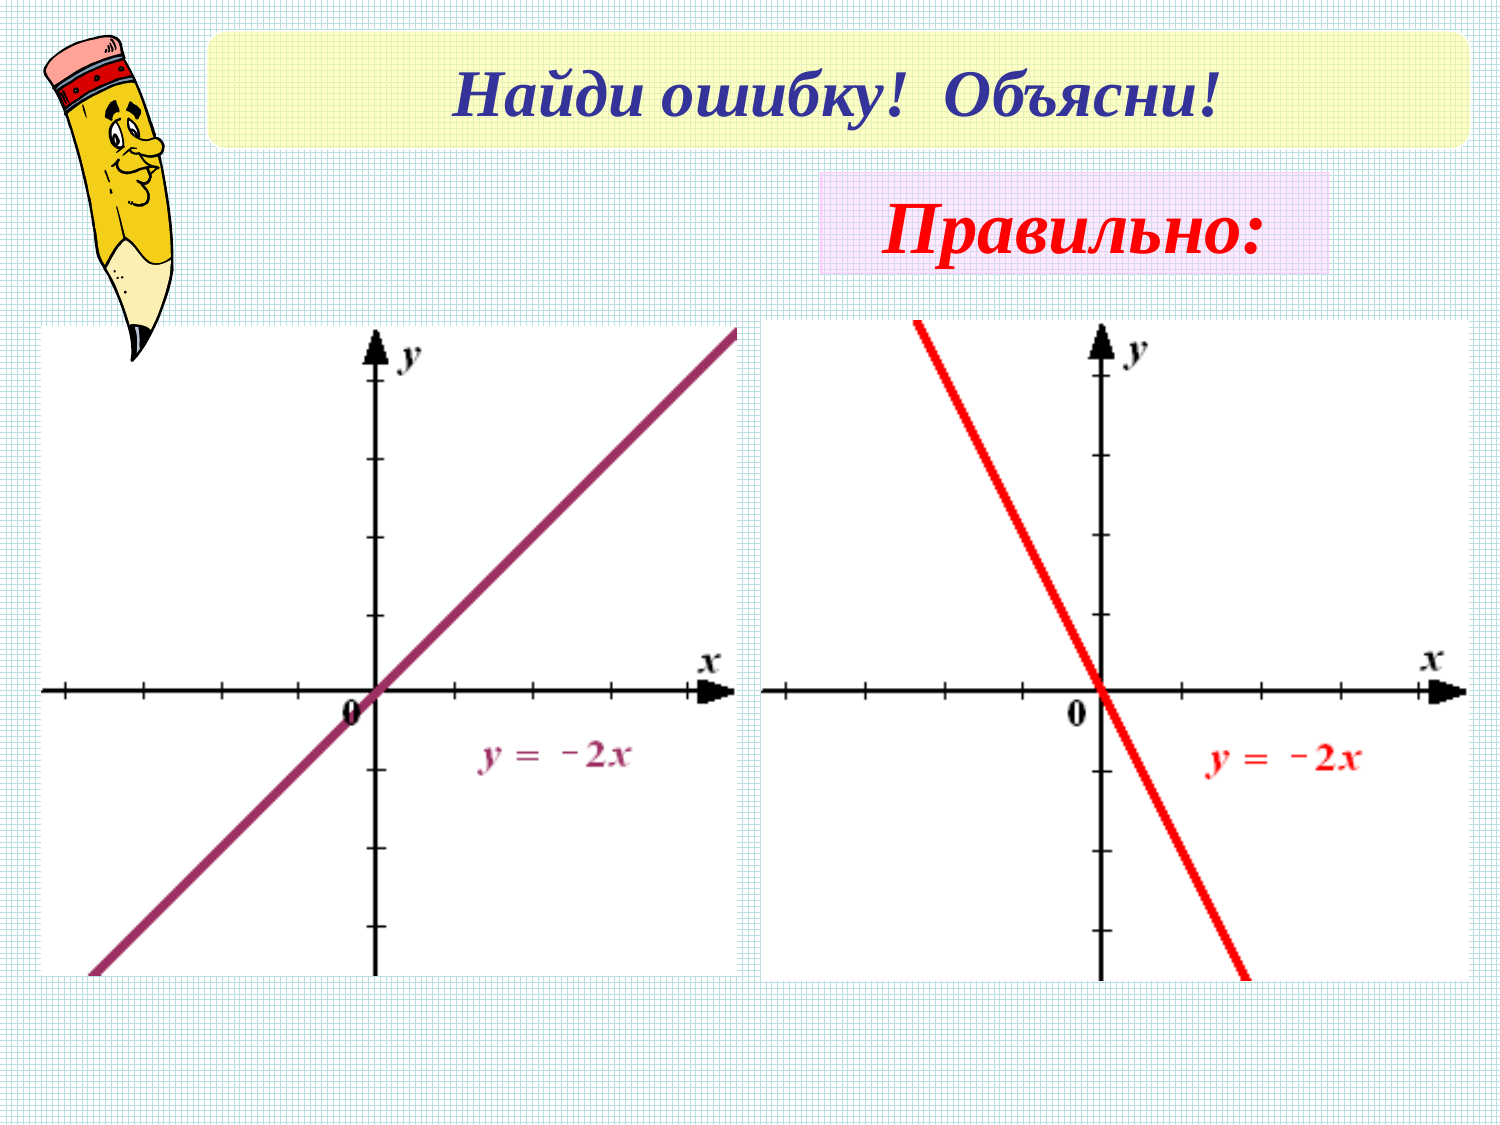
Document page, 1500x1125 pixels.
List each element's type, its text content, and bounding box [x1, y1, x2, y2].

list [40, 326, 739, 979]
text_box Правильно: [820, 172, 1329, 274]
text_box Найди ошибку! Объясни! [206, 30, 1471, 149]
picture [40, 30, 174, 362]
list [761, 320, 1471, 983]
